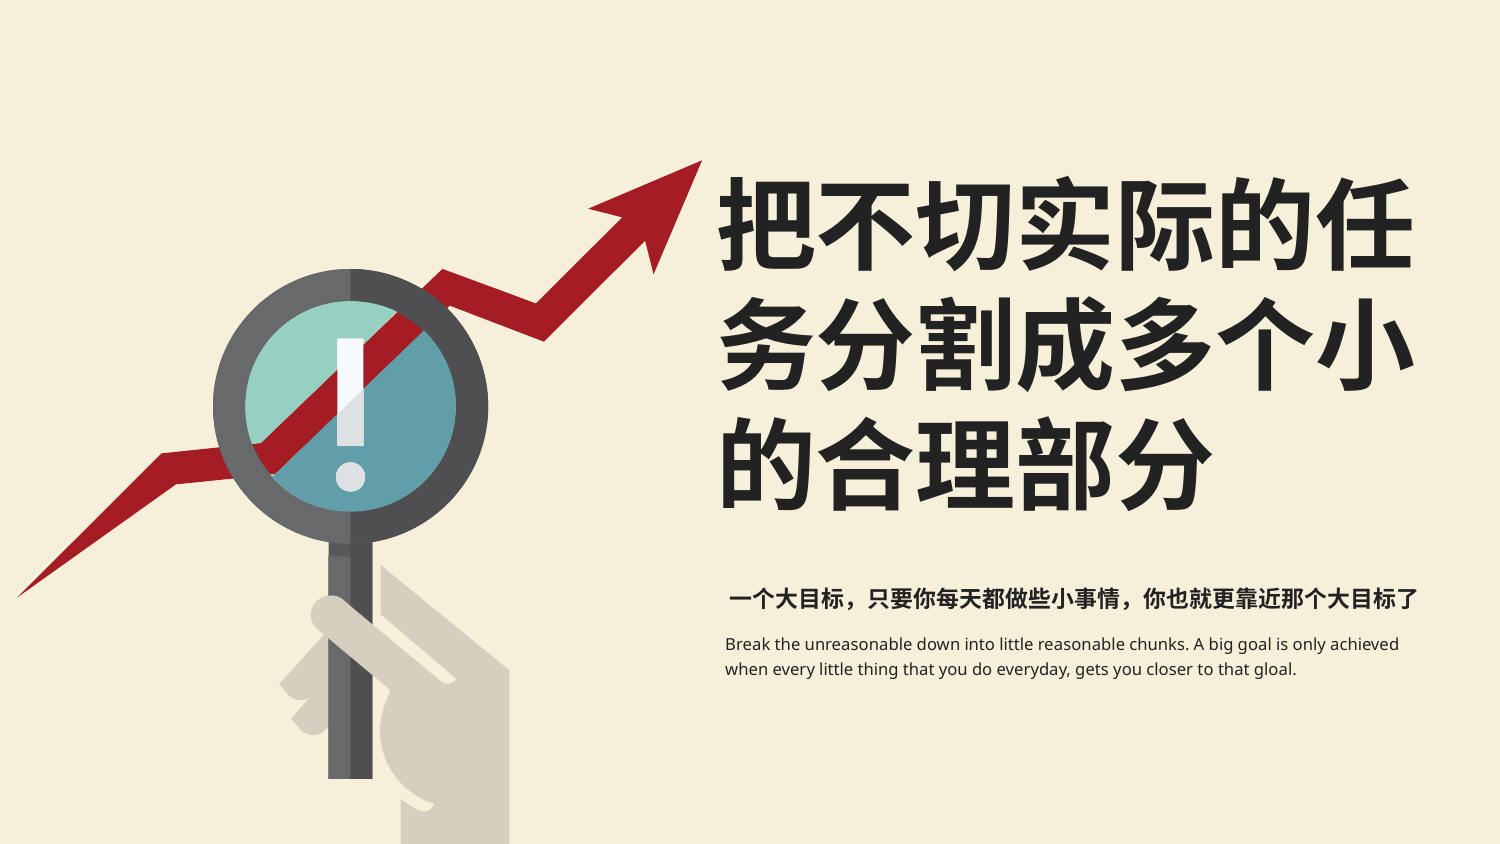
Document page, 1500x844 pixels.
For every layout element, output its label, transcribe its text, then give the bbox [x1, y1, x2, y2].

text_box 一个大目标，只要你每天都做些小事情，你也就更靠近那个大目标了 [714, 577, 1439, 620]
text_box 把不切实际的任务分割成多个小的合理部分 [701, 155, 1460, 530]
text_box Break the unreasonable down into little reasonable chunks. A big goal is only achieved when every little thing that you do everyday, gets you closer to that gloal. [710, 621, 1451, 687]
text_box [16, 159, 703, 844]
